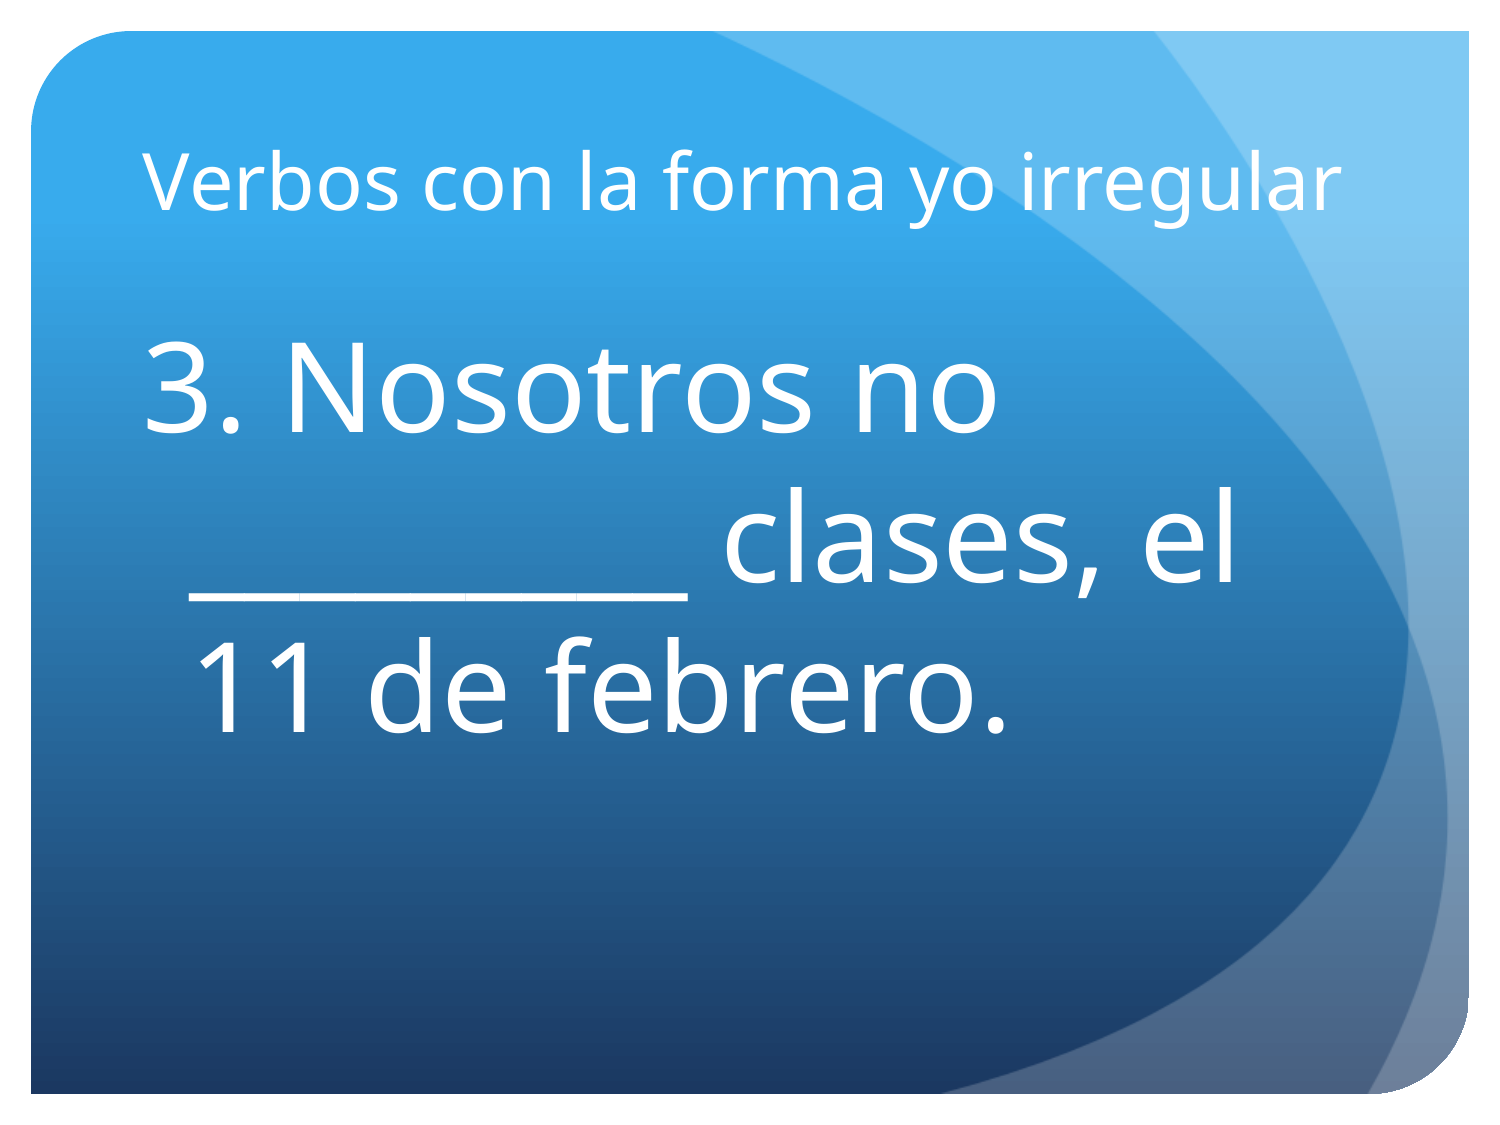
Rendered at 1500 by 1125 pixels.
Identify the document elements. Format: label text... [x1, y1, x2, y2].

picture [24, 30, 1473, 1094]
title Verbos con la forma yo irregular [127, 62, 1372, 234]
list 3. Nosotros no _________ clases, el 11 de febrero. [127, 299, 1372, 991]
